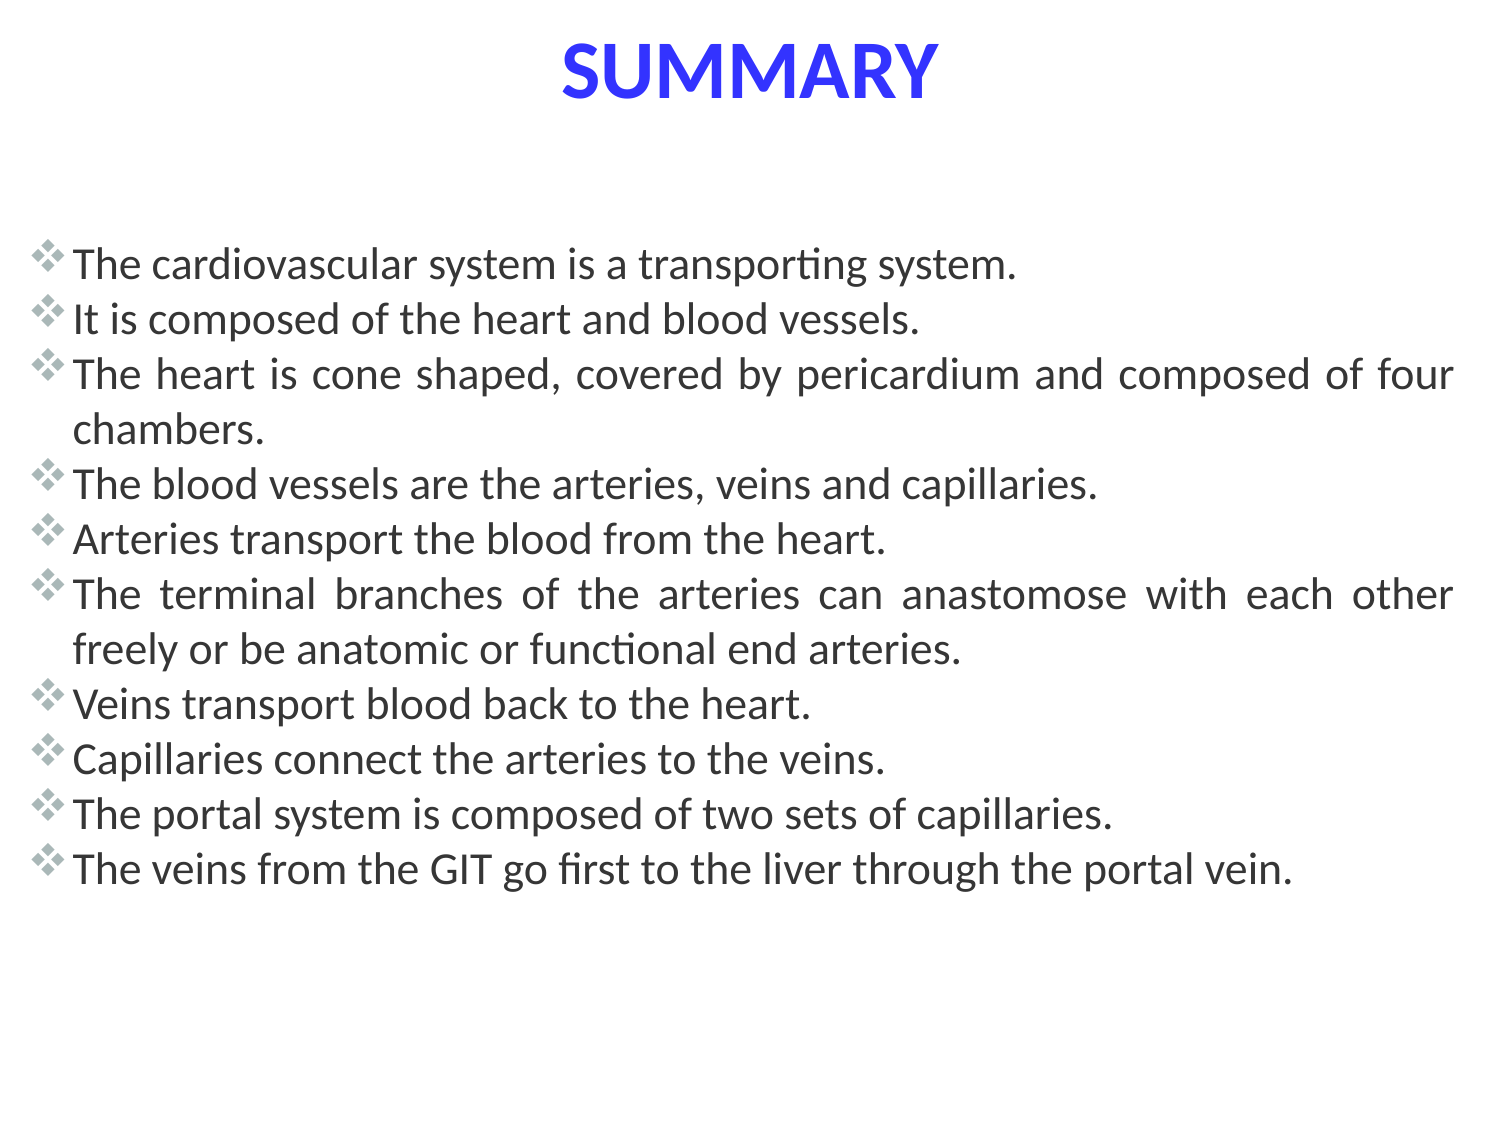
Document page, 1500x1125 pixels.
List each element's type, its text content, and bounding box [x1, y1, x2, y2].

list The cardiovascular system is a transporting system. It is composed of the heart and blood vessels. The heart is cone shaped, covered by pericardium and composed of four chambers. The blood vessels are the arteries, veins and capillaries. Arteries transport the blood from the heart. The terminal branches of the arteries can anastomose with each other freely or be anatomic or functional end arteries. Veins transport blood back to the heart. Capillaries connect the arteries to the veins. The portal system is composed of two sets of capillaries. The veins from the GIT go first to the liver through the portal vein. [12, 225, 1472, 937]
text_box SUMMARY [0, 8, 1500, 130]
